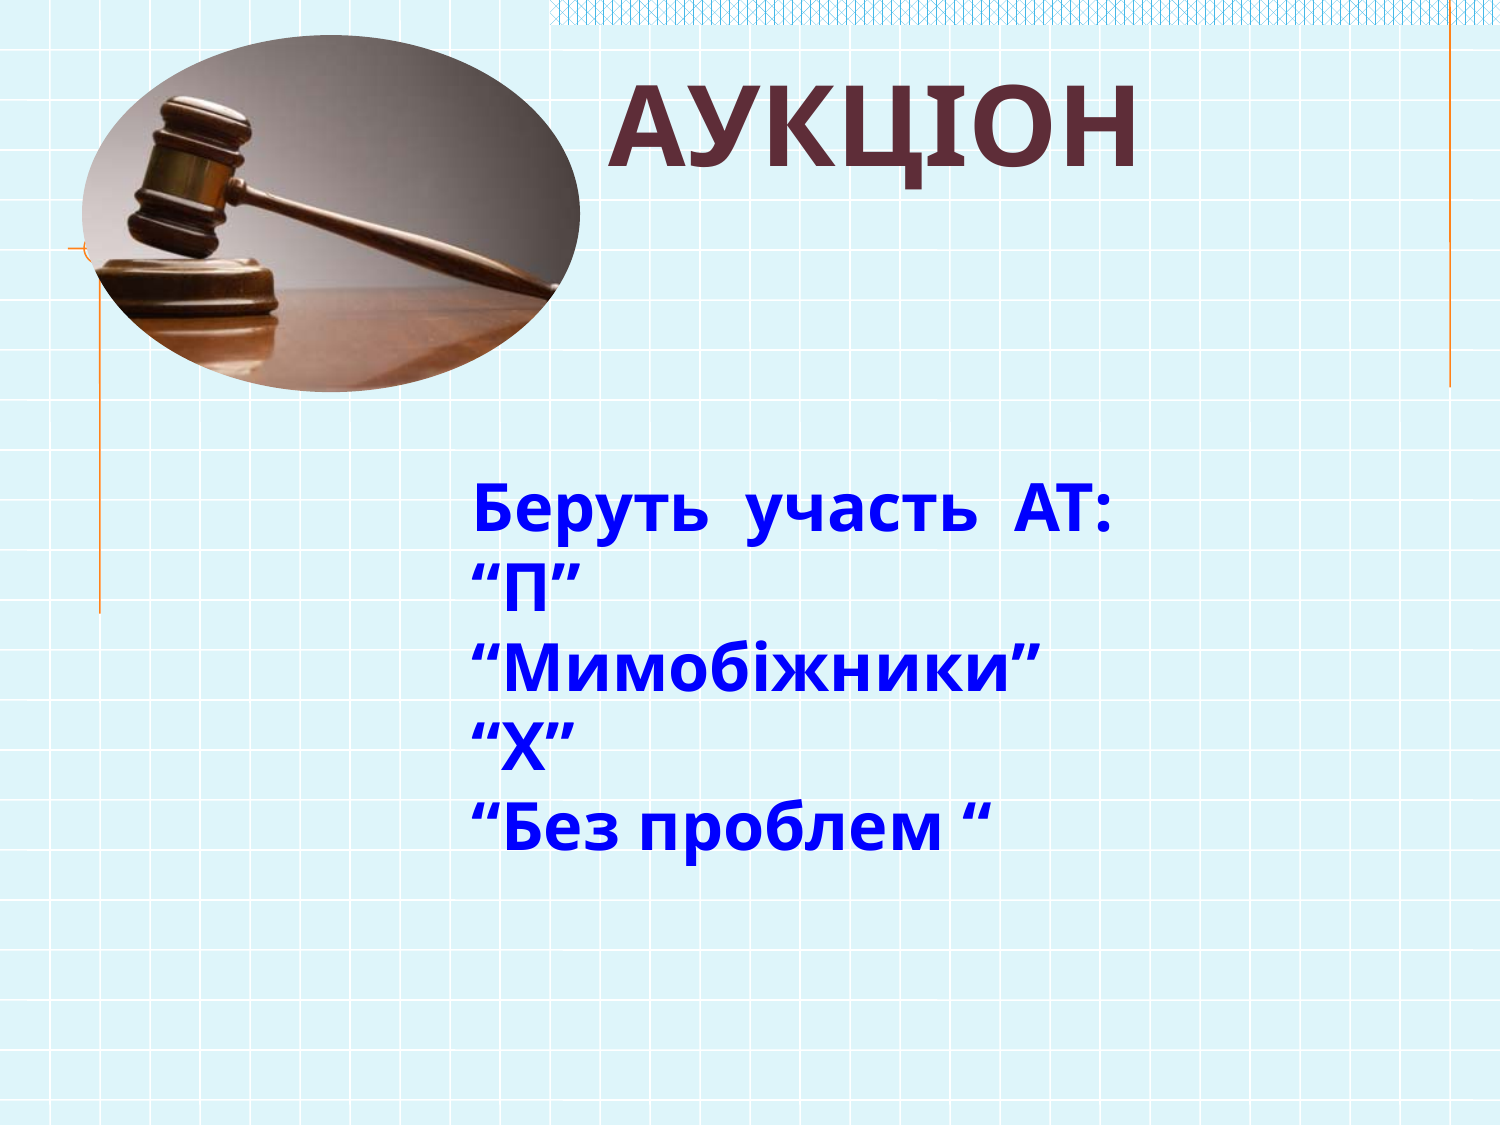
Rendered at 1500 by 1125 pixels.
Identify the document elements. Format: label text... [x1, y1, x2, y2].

text_box Беруть участь АТ: “П” “Мимобіжники” “Х” “Без проблем “ [456, 456, 1325, 1032]
text_box АУКЦІОН [593, 46, 1159, 197]
picture [81, 34, 581, 393]
